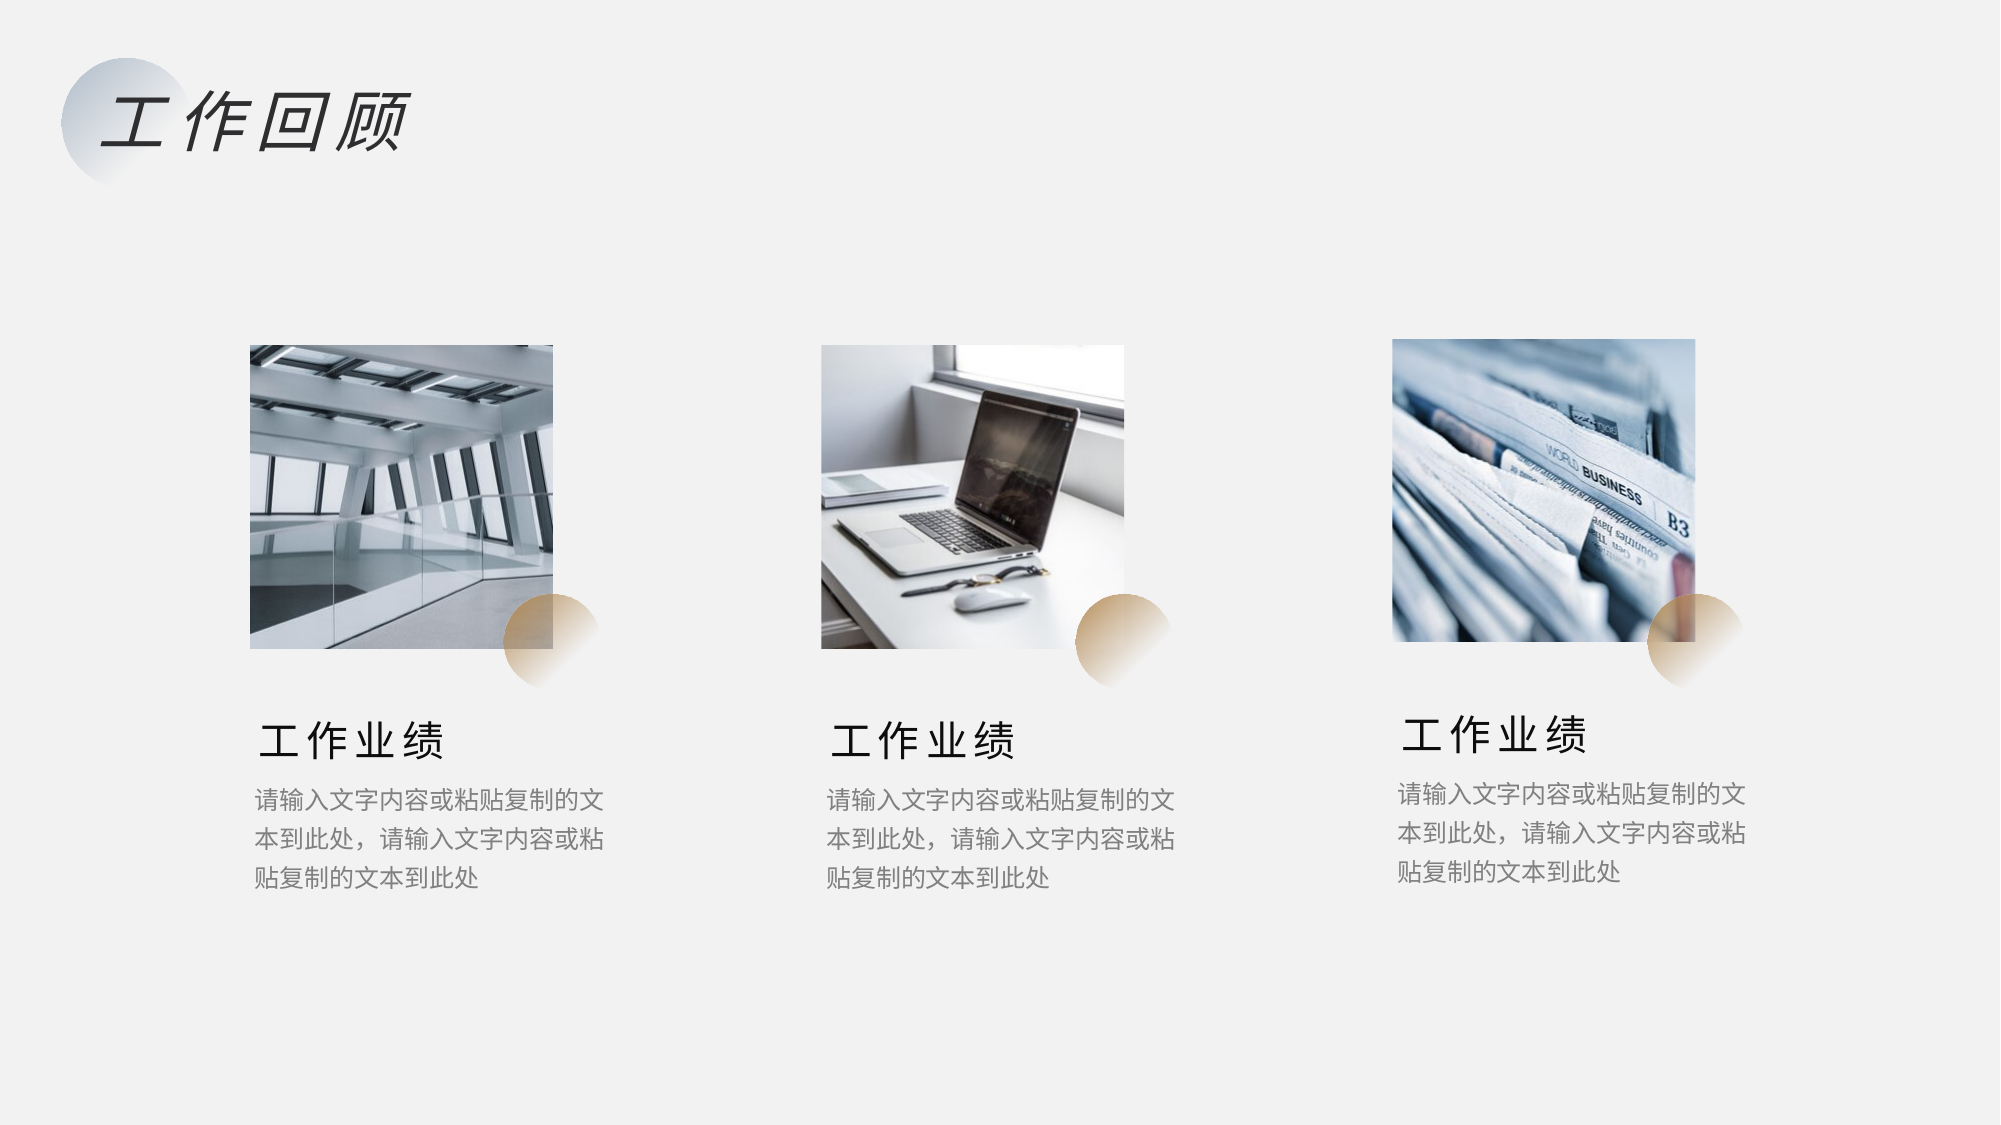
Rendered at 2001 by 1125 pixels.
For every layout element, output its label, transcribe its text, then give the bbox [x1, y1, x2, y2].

text_box 工作回顾 [82, 72, 553, 168]
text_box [239, 707, 644, 902]
text_box [1074, 592, 1174, 691]
text_box [502, 592, 602, 691]
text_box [1382, 701, 1786, 896]
text_box [1646, 592, 1746, 691]
text_box [83, 56, 170, 72]
text_box [1391, 338, 1696, 643]
text_box [820, 344, 1125, 649]
text_box [60, 73, 175, 189]
text_box [249, 344, 554, 649]
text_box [811, 707, 1215, 902]
